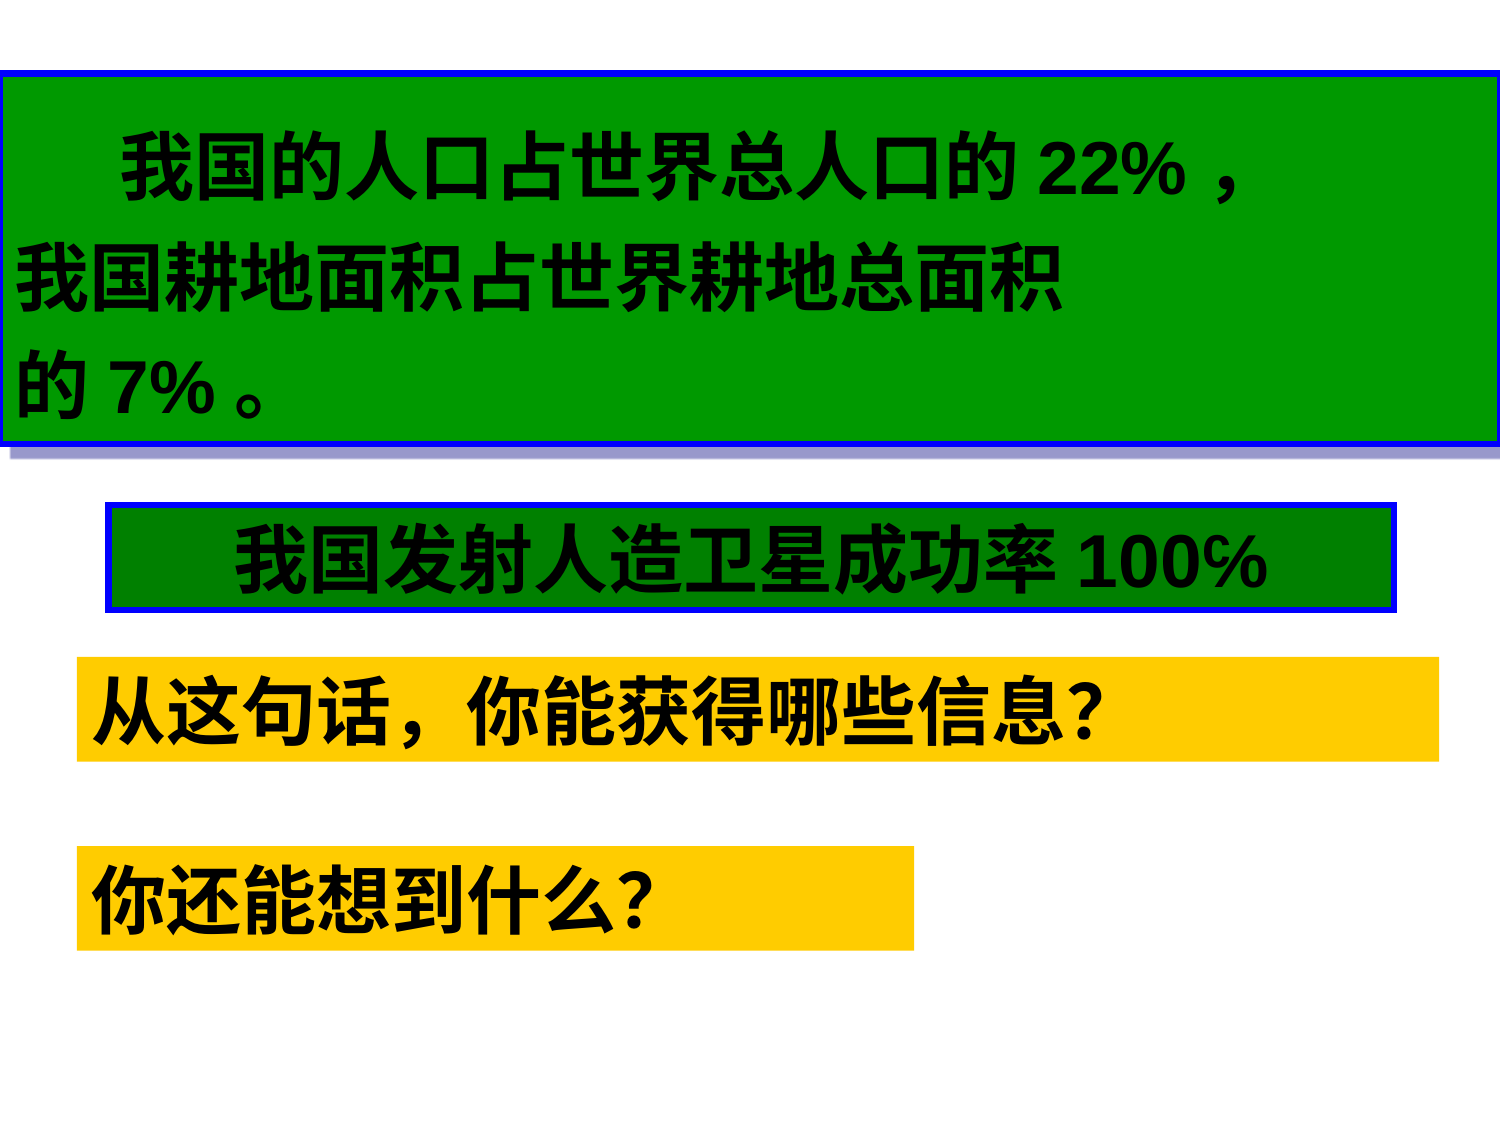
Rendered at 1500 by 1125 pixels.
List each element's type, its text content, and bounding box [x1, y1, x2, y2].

text_box 你还能想到什么？ [76, 846, 915, 951]
text_box 我国的人口占世界总人口的22%， 我国耕地面积占世界耕地总面积 的7%。 [0, 73, 1500, 445]
text_box 从这句话，你能获得哪些信息？ [76, 656, 1440, 762]
text_box 我国发射人造卫星成功率100℅ [108, 504, 1394, 611]
